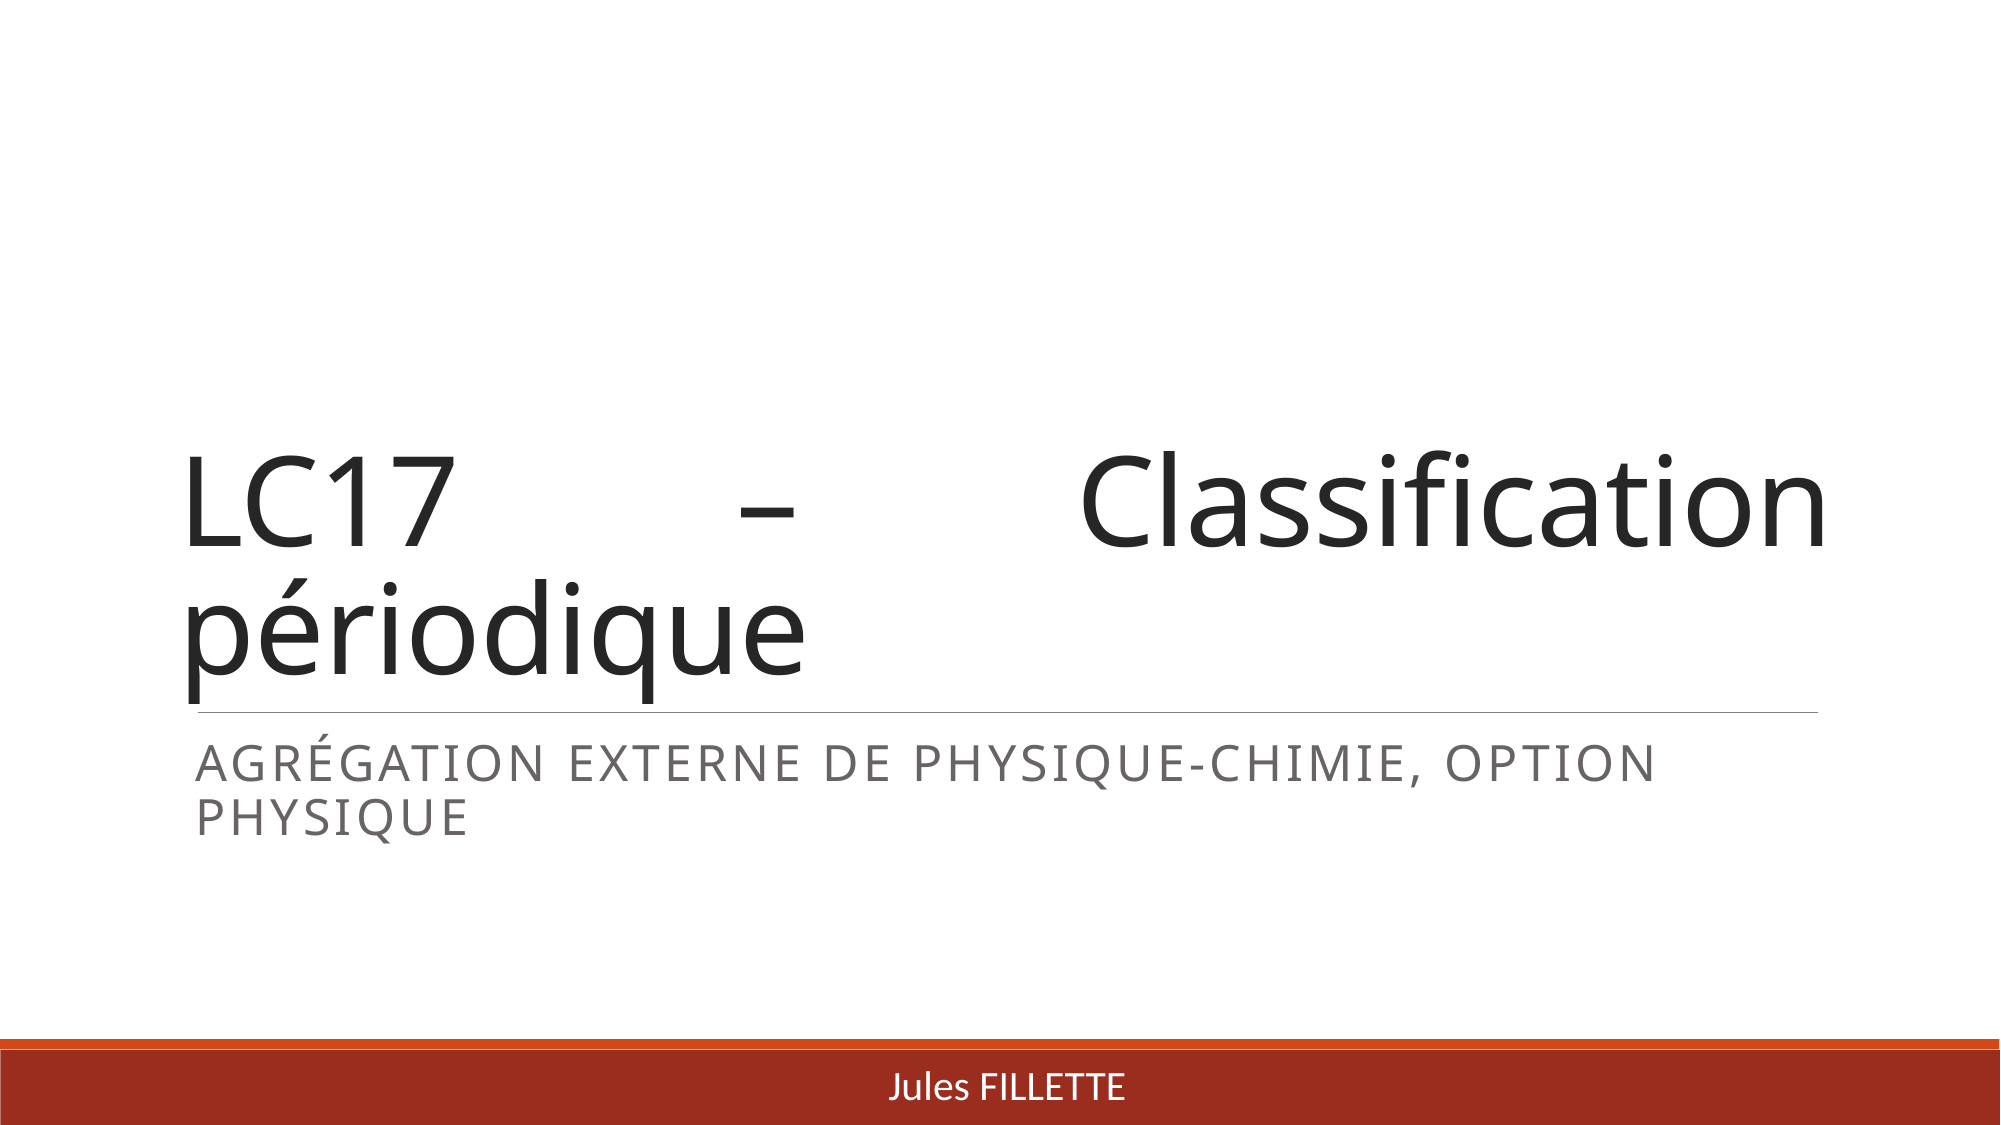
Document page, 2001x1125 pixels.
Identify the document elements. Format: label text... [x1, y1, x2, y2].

text_box Jules FILLETTE [0, 1056, 2000, 1125]
title LC17 – Classification périodique [163, 122, 1848, 708]
subtitle Agrégation externe de Physique-chimie, option Physique [180, 730, 1831, 919]
